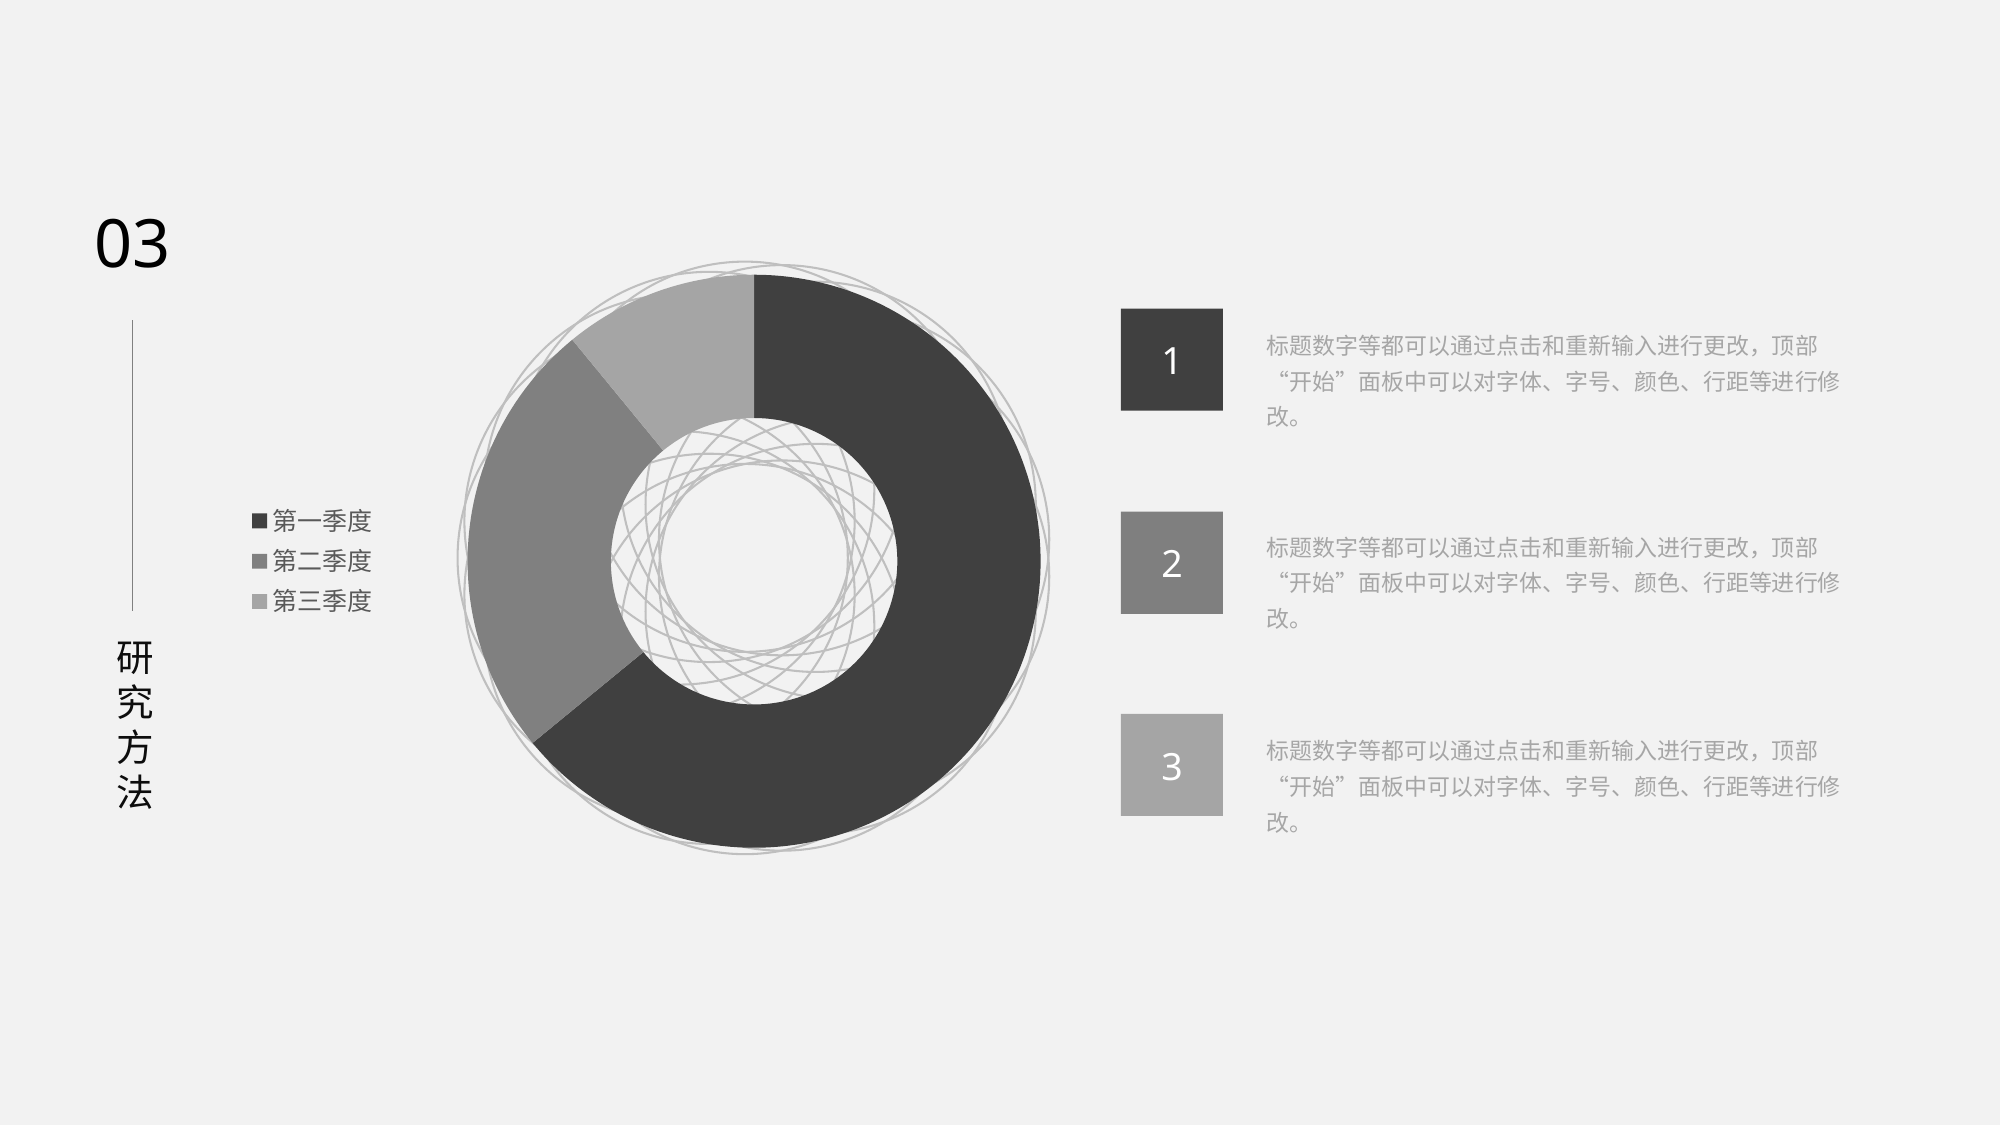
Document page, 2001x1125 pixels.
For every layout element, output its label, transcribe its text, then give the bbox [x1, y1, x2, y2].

text_box 2 [1127, 511, 1224, 615]
text_box 研究方法 [101, 626, 164, 822]
text_box 3 [1127, 713, 1224, 817]
text_box 标题数字等都可以通过点击和重新输入进行更改，顶部“开始”面板中可以对字体、字号、颜色、行距等进行修改。 [1251, 517, 1878, 640]
chart [231, 262, 1127, 860]
text_box 03 [79, 193, 186, 289]
text_box 标题数字等都可以通过点击和重新输入进行更改，顶部“开始”面板中可以对字体、字号、颜色、行距等进行修改。 [1251, 316, 1878, 438]
text_box 1 [1127, 308, 1224, 412]
text_box 标题数字等都可以通过点击和重新输入进行更改，顶部“开始”面板中可以对字体、字号、颜色、行距等进行修改。 [1251, 721, 1878, 844]
